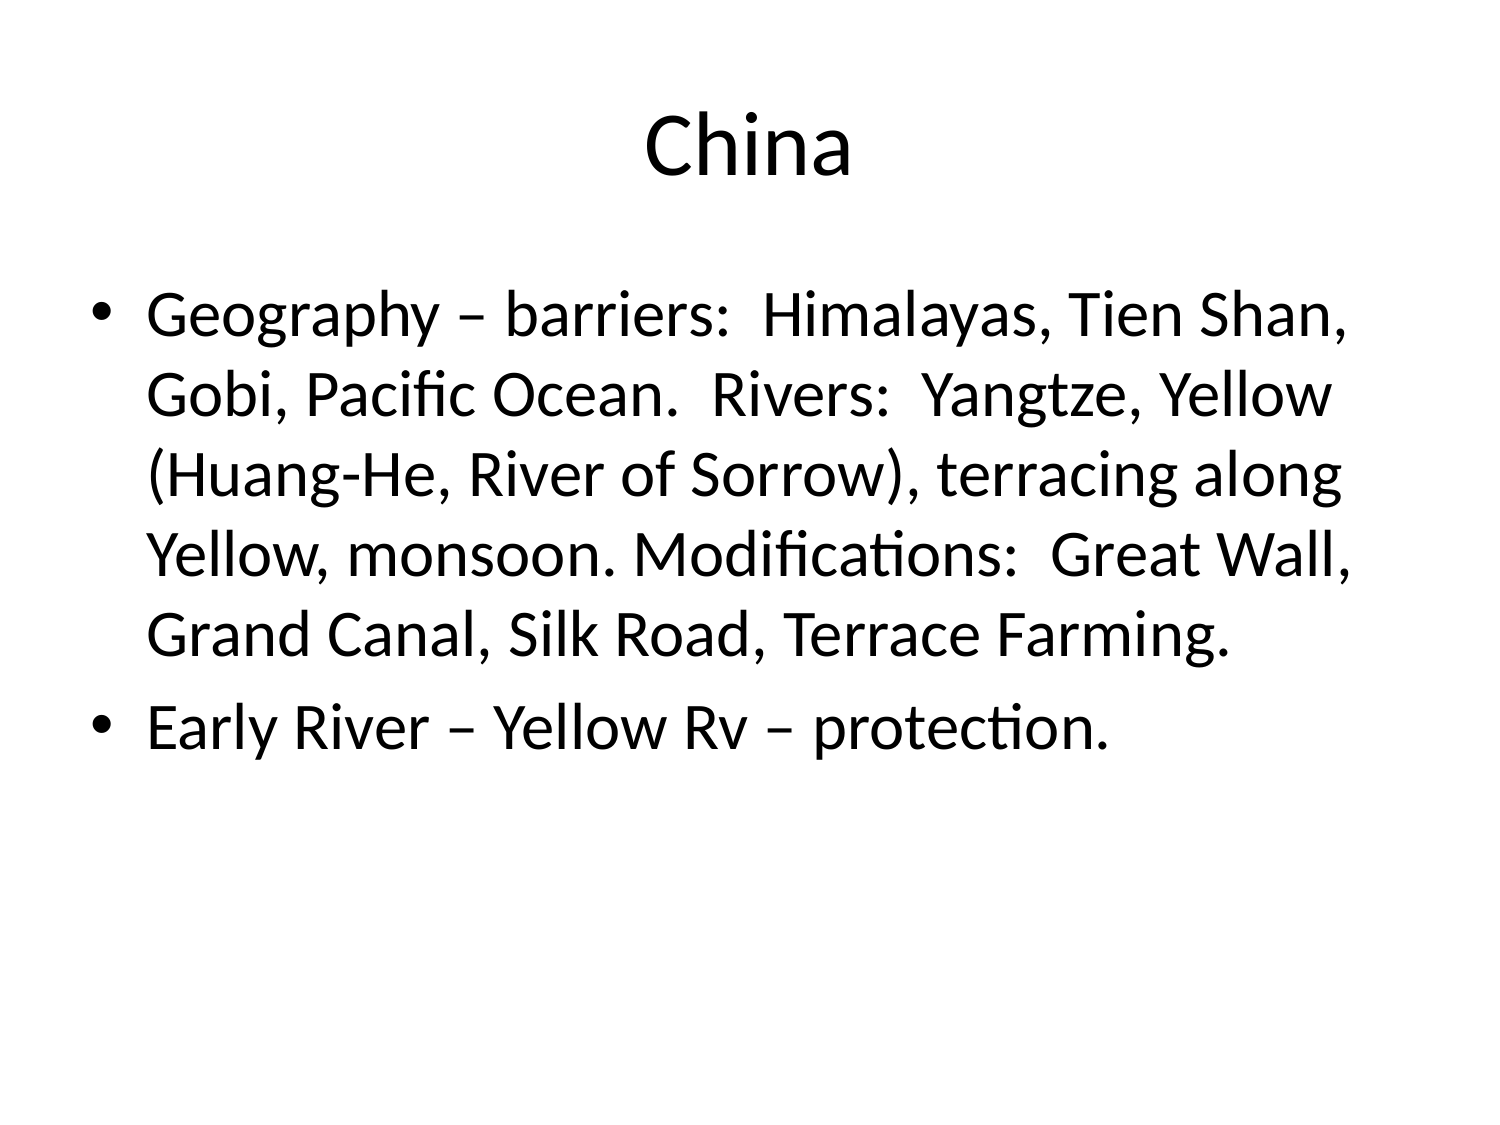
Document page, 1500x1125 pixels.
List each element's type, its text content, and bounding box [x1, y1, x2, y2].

title China [75, 45, 1425, 233]
list Geography – barriers: Himalayas, Tien Shan, Gobi, Pacific Ocean. Rivers: Yangtze, Yellow (Huang-He, River of Sorrow), terracing along Yellow, monsoon. Modifications: Great Wall, Grand Canal, Silk Road, Terrace Farming. Early River – Yellow Rv – protection. [75, 262, 1425, 1005]
